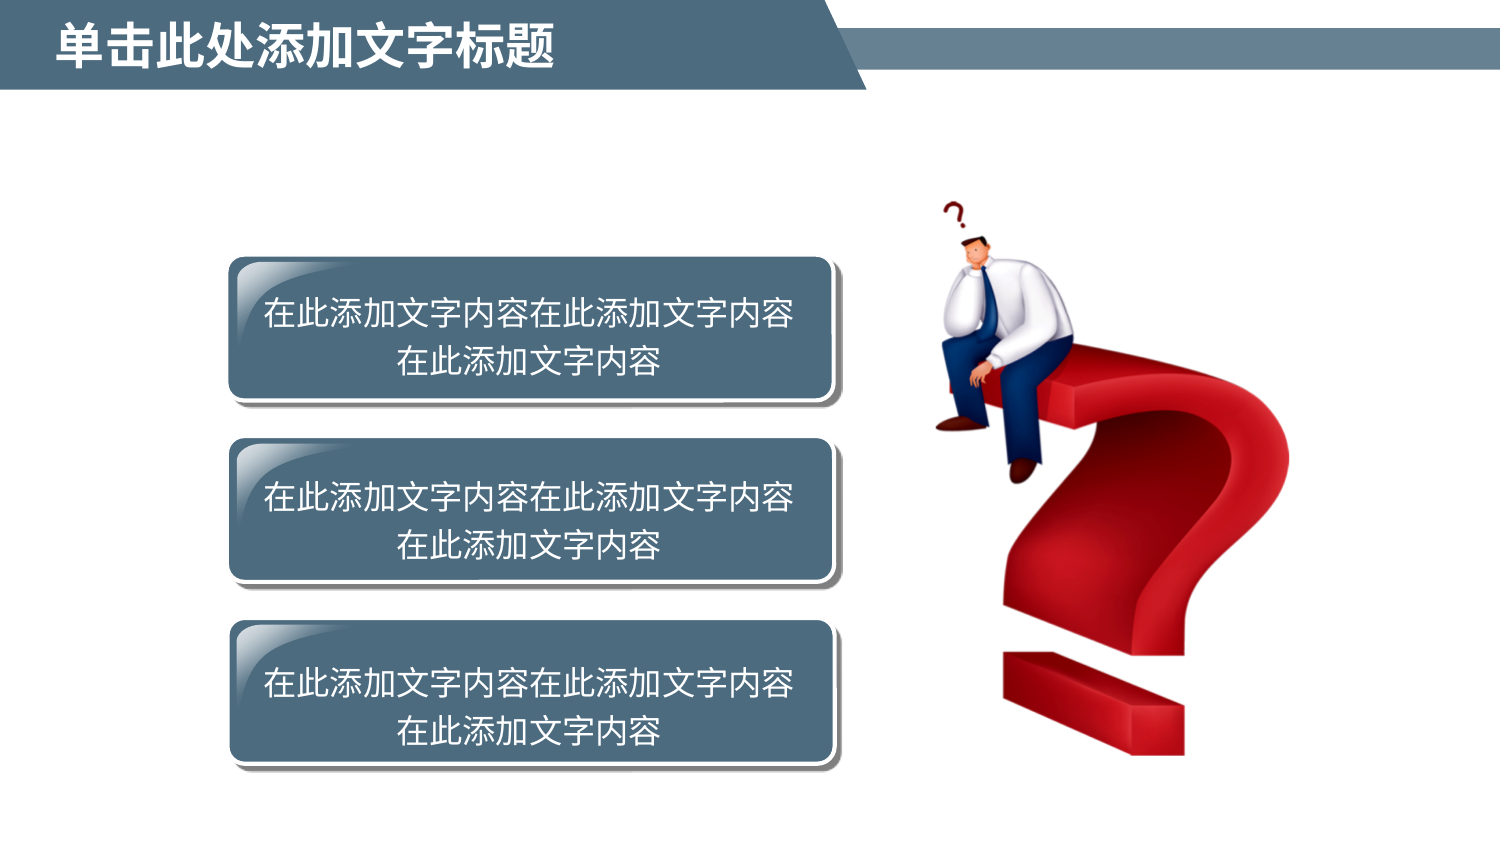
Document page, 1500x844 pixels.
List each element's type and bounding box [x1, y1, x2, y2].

text_box [112, 32, 739, 115]
picture [891, 169, 1315, 787]
text_box [226, 436, 835, 582]
text_box [226, 254, 834, 401]
text_box [227, 617, 835, 764]
